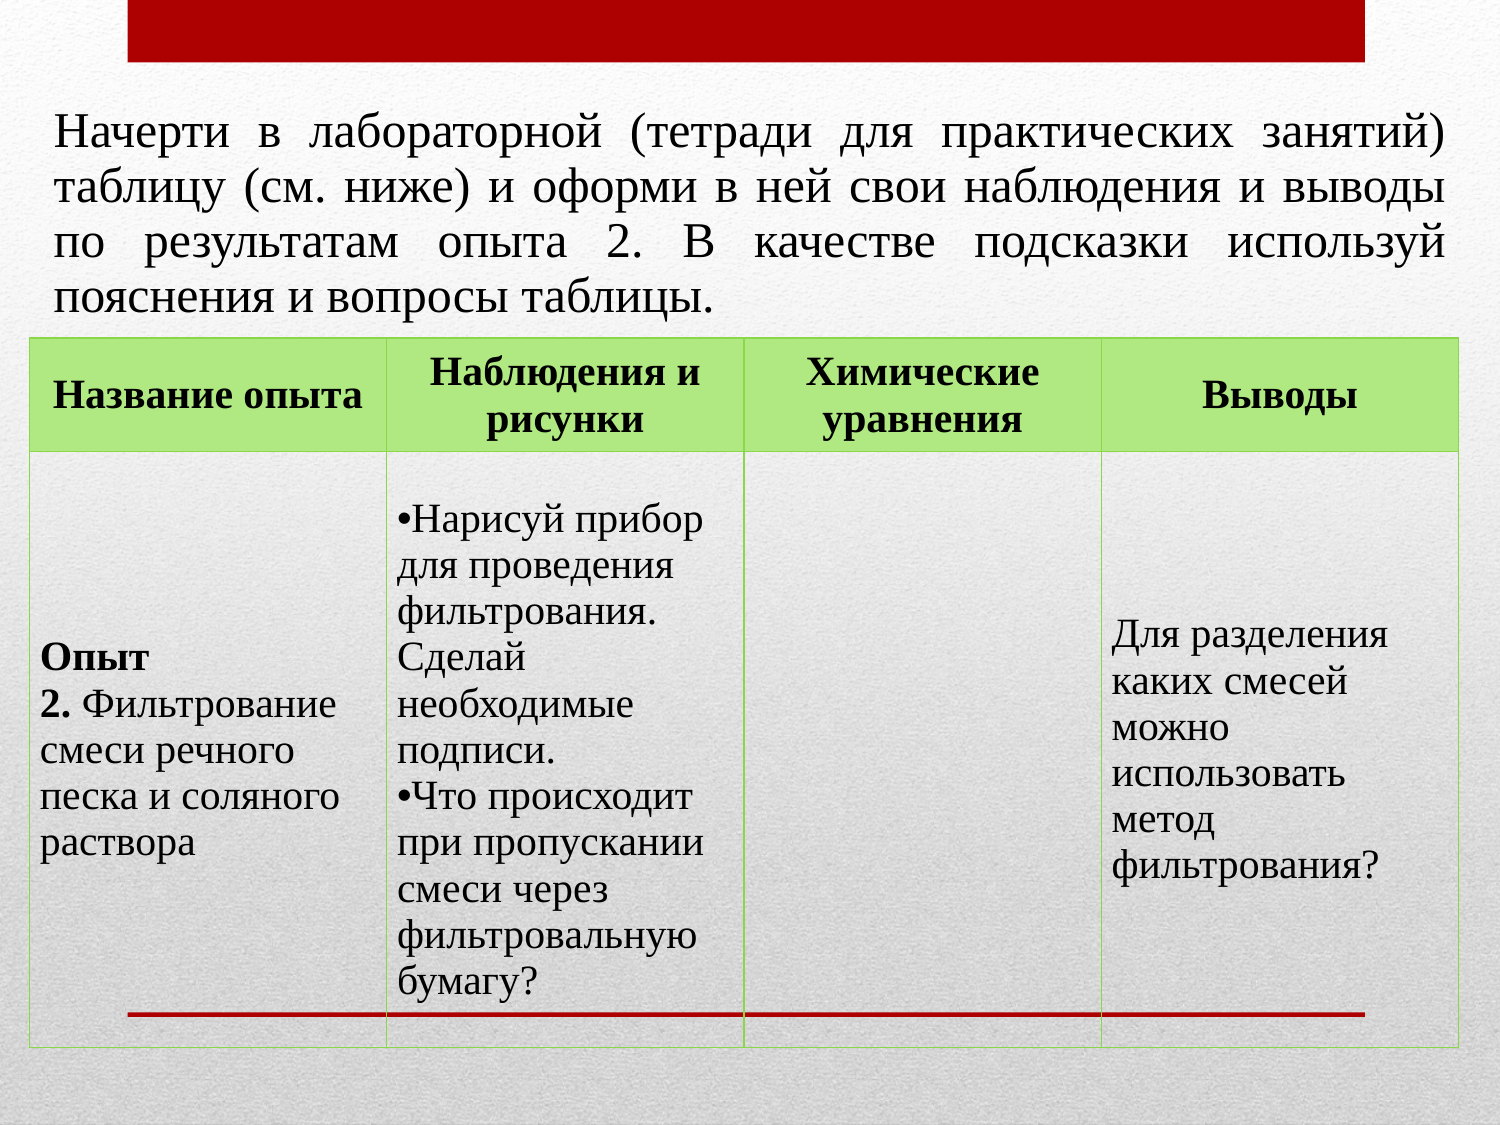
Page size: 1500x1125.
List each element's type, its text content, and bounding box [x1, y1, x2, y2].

table_header Выводы [1102, 339, 1458, 451]
table_cell Для разделения каких смесей можно использовать метод фильтрования? [1102, 452, 1458, 1047]
table_cell Нарисуй прибор для проведения фильтрования. Сделай необходимые подписи. Что происходит при пропускании смеси через фильтровальную бумагу? [387, 452, 743, 1047]
table_header Начерти в лабораторной (тетради для практических занятий) таблицу (см. ниже) и оформи в ней свои наблюдения и выводы по результатам опыта 2. В качестве подсказки используй пояснения и вопросы таблицы. [41, 90, 1459, 336]
table_header Название опыта [30, 339, 386, 451]
table_cell Опыт 2. Фильтрование смеси речного песка и соляного раствора [30, 452, 386, 1047]
table_cell [745, 452, 1101, 1047]
table_header Наблюдения и рисунки [387, 339, 743, 451]
table_header Химические уравнения [745, 339, 1101, 451]
